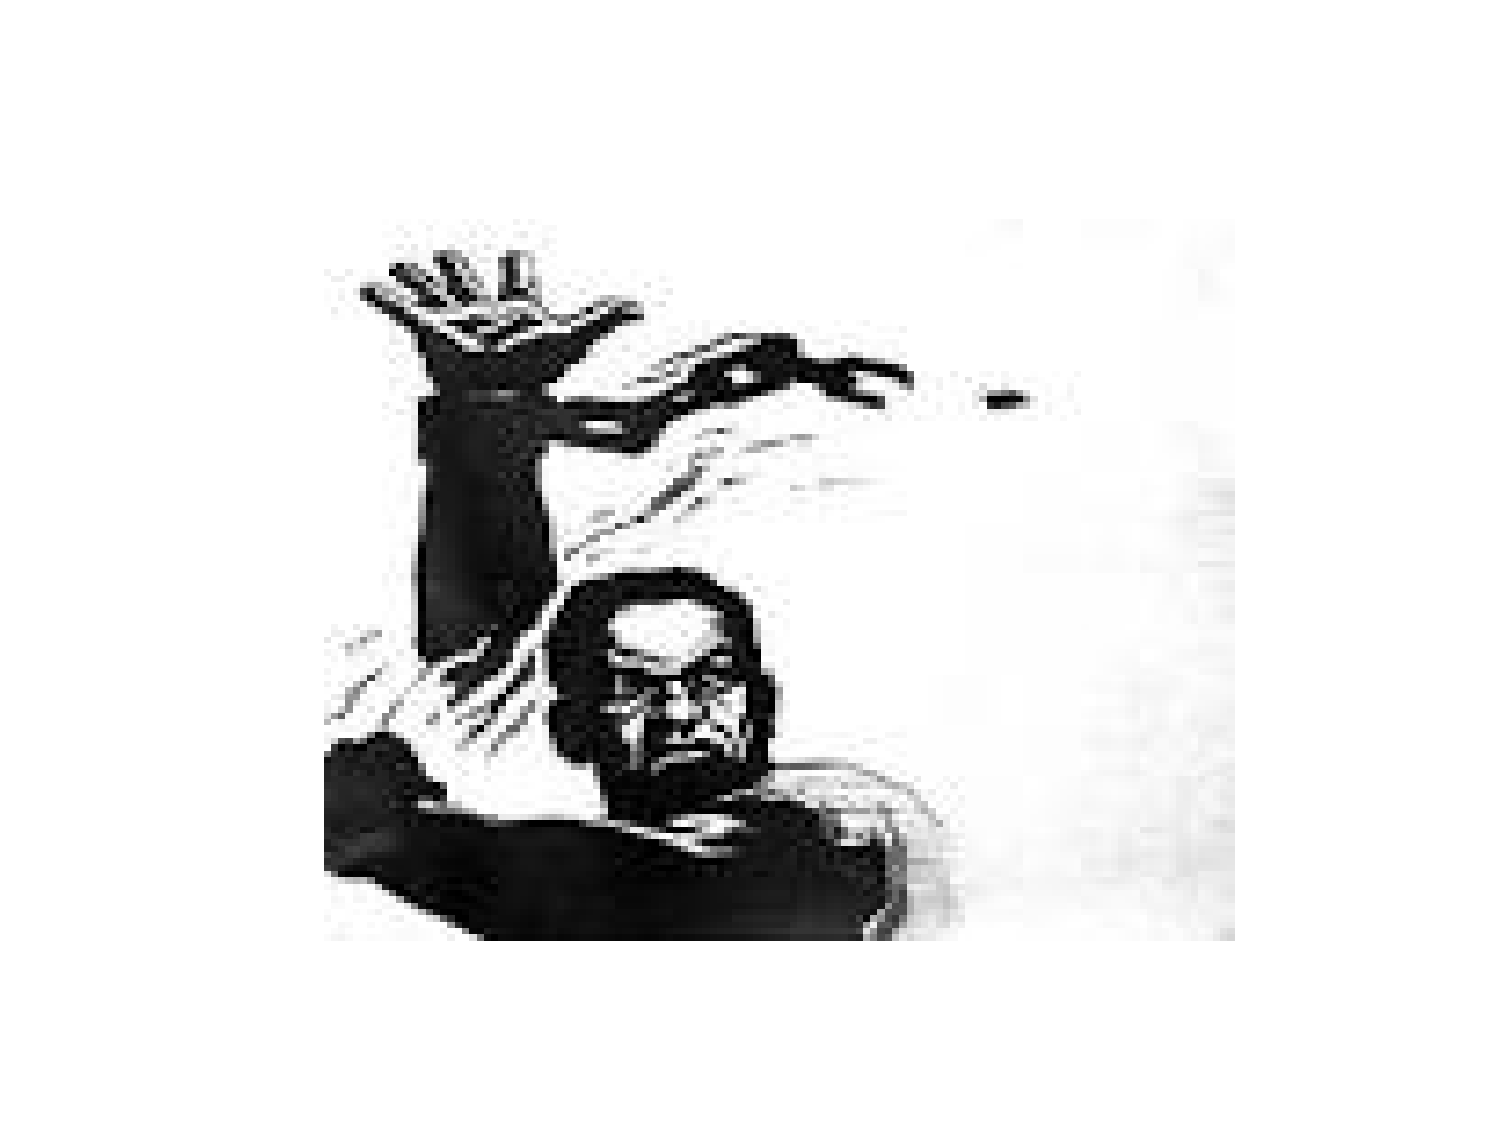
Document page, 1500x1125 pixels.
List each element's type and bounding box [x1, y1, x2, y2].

picture [324, 219, 1235, 941]
